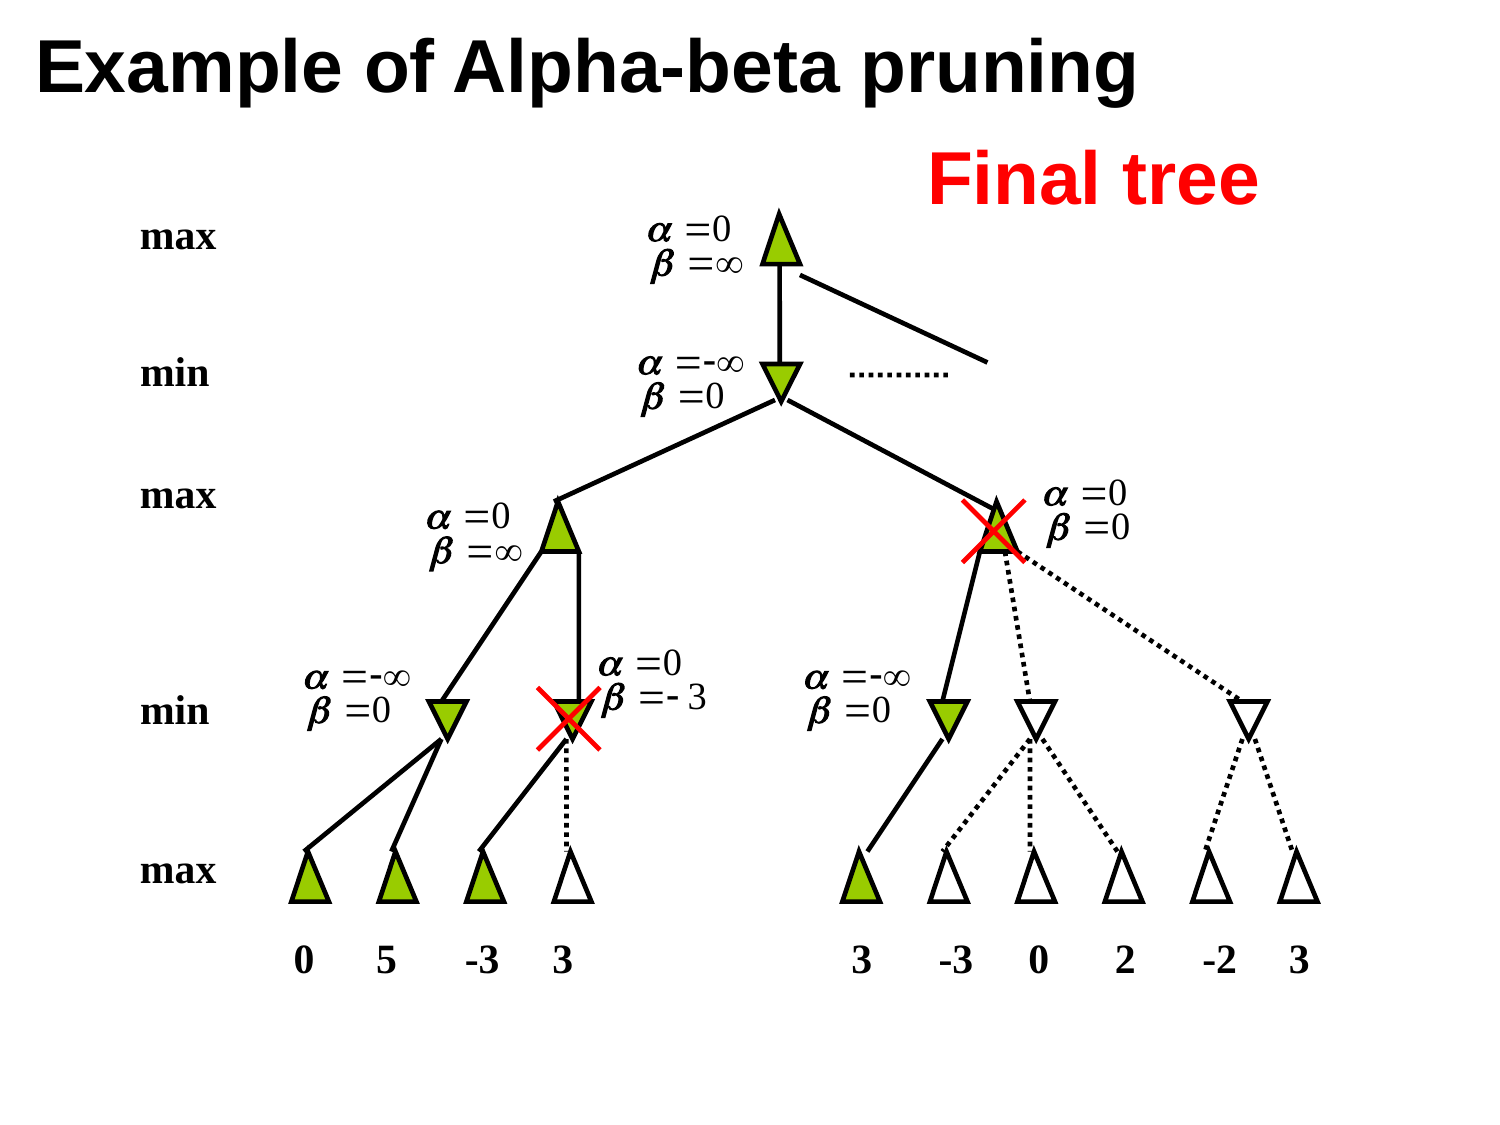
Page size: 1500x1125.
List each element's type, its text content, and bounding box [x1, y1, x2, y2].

text_box [764, 364, 801, 402]
text_box [1229, 701, 1268, 740]
text_box [1279, 851, 1318, 902]
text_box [642, 207, 750, 292]
text_box 5 [361, 924, 413, 990]
text_box 2 [1100, 924, 1151, 990]
text_box [541, 501, 579, 552]
title Final tree [837, 124, 1351, 226]
text_box 0 [1013, 924, 1065, 990]
text_box [553, 851, 592, 902]
text_box [1017, 701, 1055, 740]
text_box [633, 347, 759, 426]
text_box min [125, 337, 225, 403]
text_box -3 [450, 924, 515, 990]
text_box -2 [1187, 924, 1253, 990]
text_box [842, 851, 880, 902]
text_box min [125, 675, 225, 740]
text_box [962, 499, 1026, 563]
text_box -3 [923, 924, 989, 990]
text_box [299, 662, 426, 740]
text_box [1192, 851, 1230, 902]
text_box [593, 641, 713, 726]
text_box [537, 687, 601, 751]
text_box 0 [278, 924, 330, 990]
text_box max [124, 200, 232, 265]
text_box 3 [537, 924, 589, 990]
text_box 3 [826, 924, 888, 990]
text_box [1104, 851, 1143, 902]
text_box [466, 851, 504, 902]
text_box [429, 701, 467, 740]
text_box [378, 851, 417, 902]
text_box [291, 851, 329, 902]
text_box 3 [1263, 924, 1325, 990]
text_box max [124, 459, 232, 525]
text_box max [124, 834, 232, 900]
text_box [762, 214, 801, 265]
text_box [421, 494, 529, 579]
text_box [929, 851, 968, 902]
text_box [929, 701, 968, 740]
text_box Example of Alpha-beta pruning [0, 12, 1225, 113]
text_box [1017, 851, 1055, 902]
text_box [799, 662, 926, 740]
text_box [1039, 471, 1136, 556]
